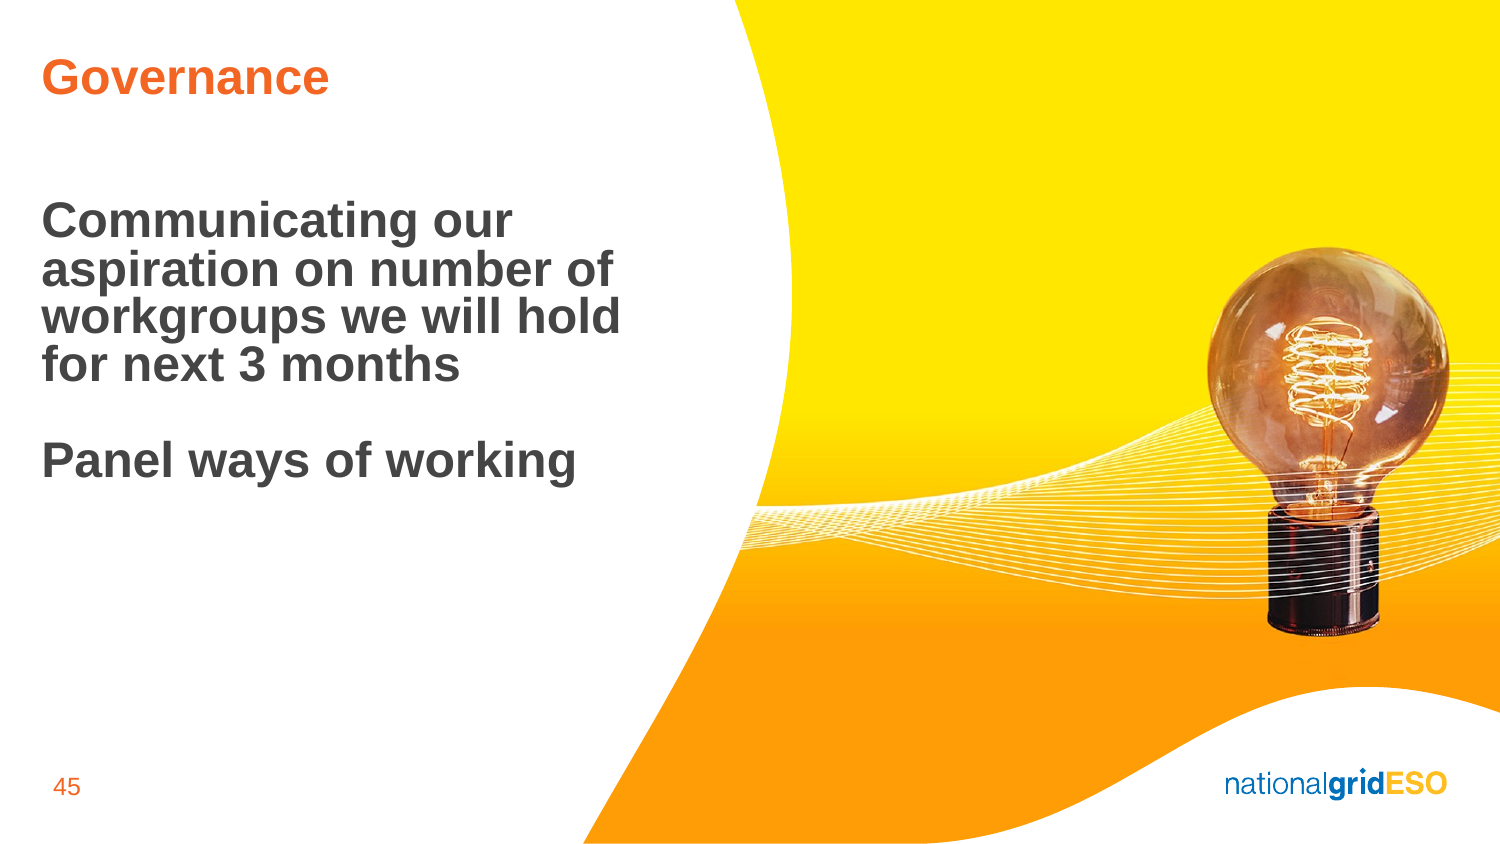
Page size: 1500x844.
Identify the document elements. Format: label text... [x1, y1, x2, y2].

picture [582, 0, 1500, 844]
title Governance Communicating our aspiration on number of workgroups we will hold for next 3 months Panel ways of working [41, 55, 577, 481]
